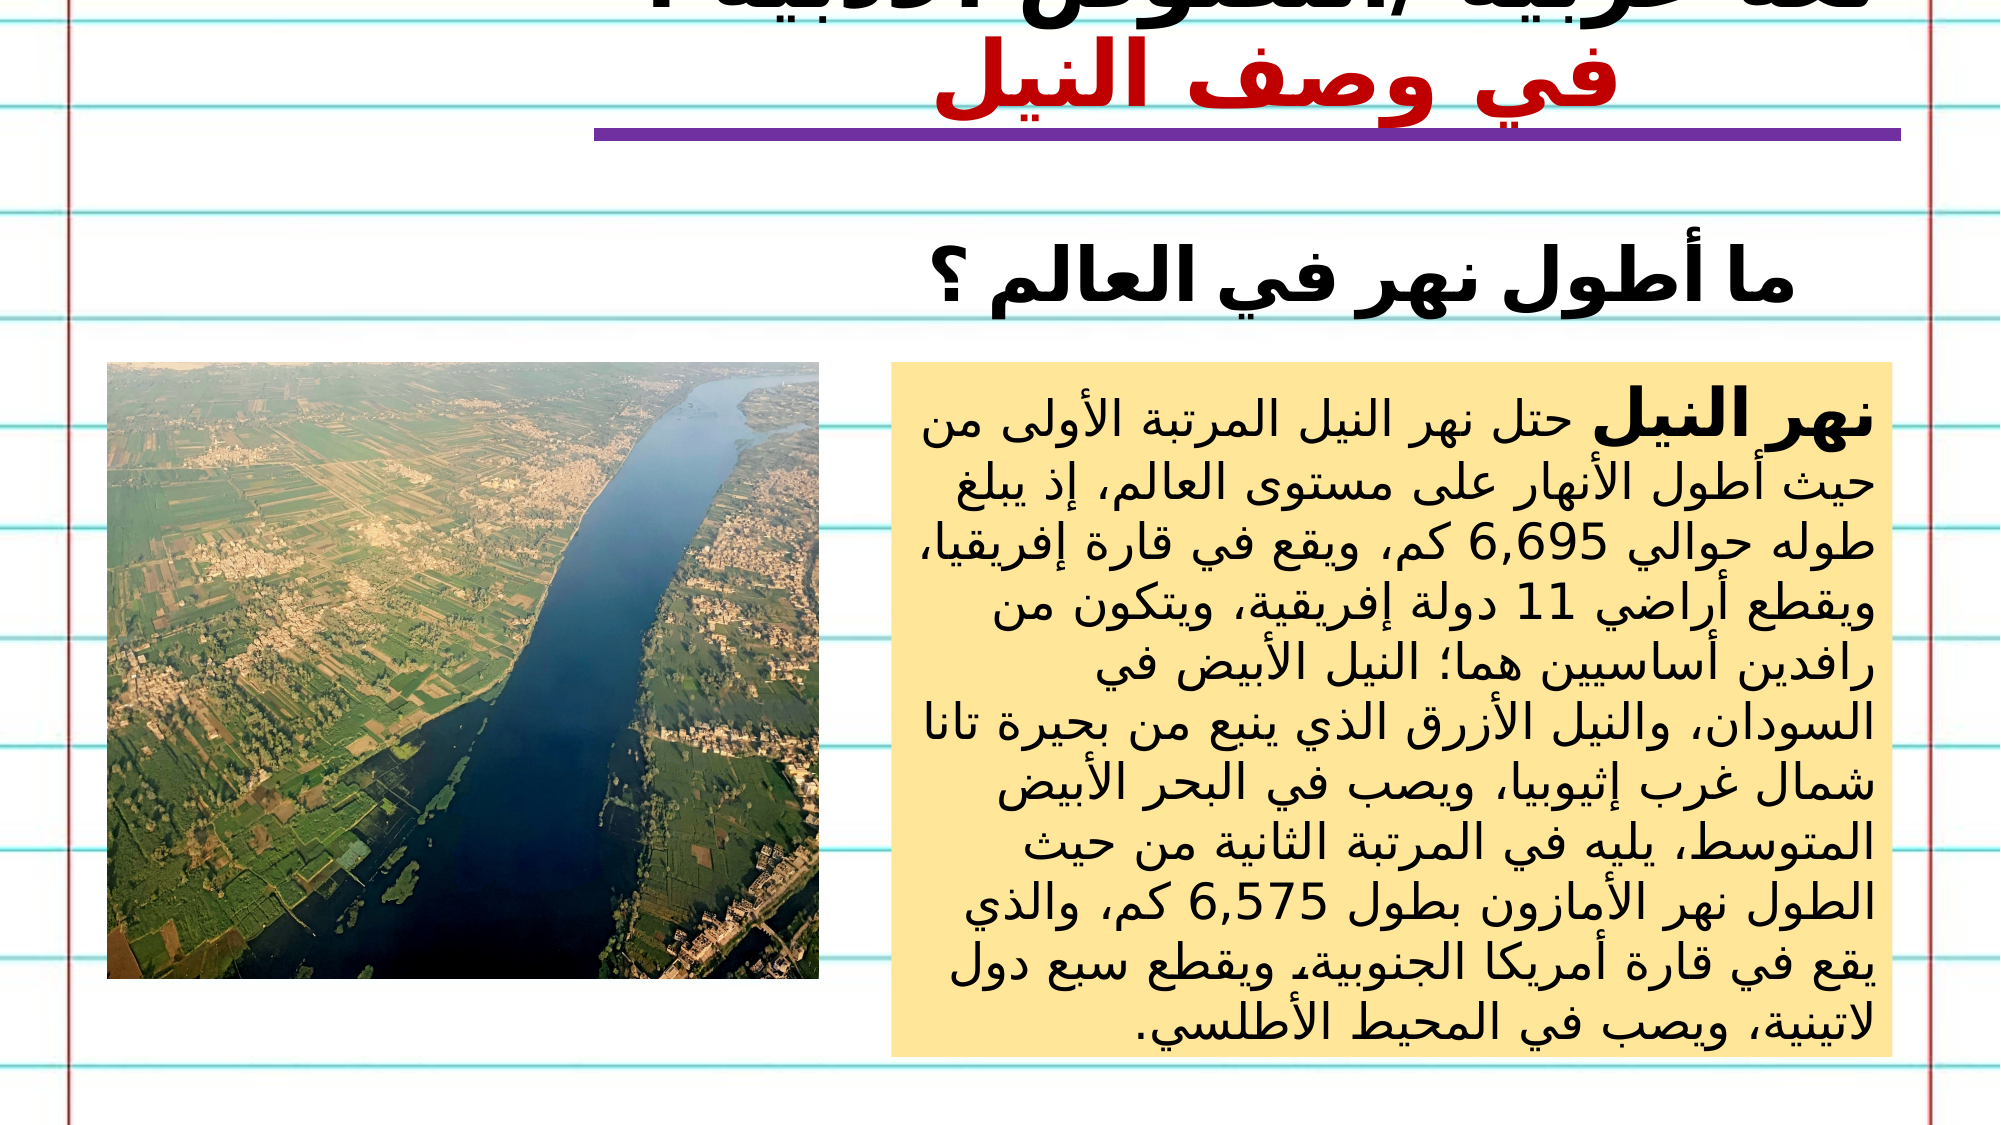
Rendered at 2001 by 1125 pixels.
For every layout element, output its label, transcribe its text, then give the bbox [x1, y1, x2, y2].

picture [1039, 0, 1066, 11]
text_box ما أطول نهر في العالم ؟ [145, 174, 1815, 324]
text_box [594, 11, 1902, 135]
picture [1402, 0, 1614, 11]
picture [1079, 0, 1172, 11]
text_box نهر النيل حتل نهر النيل المرتبة الأولى من حيث أطول الأنهار على مستوى العالم، إذ يبلغ طوله حوالي 6,695 كم، ويقع في قارة إفريقيا، ويقطع أراضي 11 دولة إفريقية، ويتكون من رافدين أساسيين هما؛ النيل الأبيض في السودان، والنيل الأزرق الذي ينبع من بحيرة تانا شمال غرب إثيوبيا، ويصب في البحر الأبيض المتوسط، يليه في المرتبة الثانية من حيث الطول نهر الأمازون بطول 6,575 كم، والذي يقع في قارة أمريكا الجنوبية، ويقطع سبع دول لاتينية، ويصب في المحيط الأطلسي. [891, 362, 1893, 1057]
picture [1189, 0, 1396, 11]
picture [0, 0, 2001, 1125]
